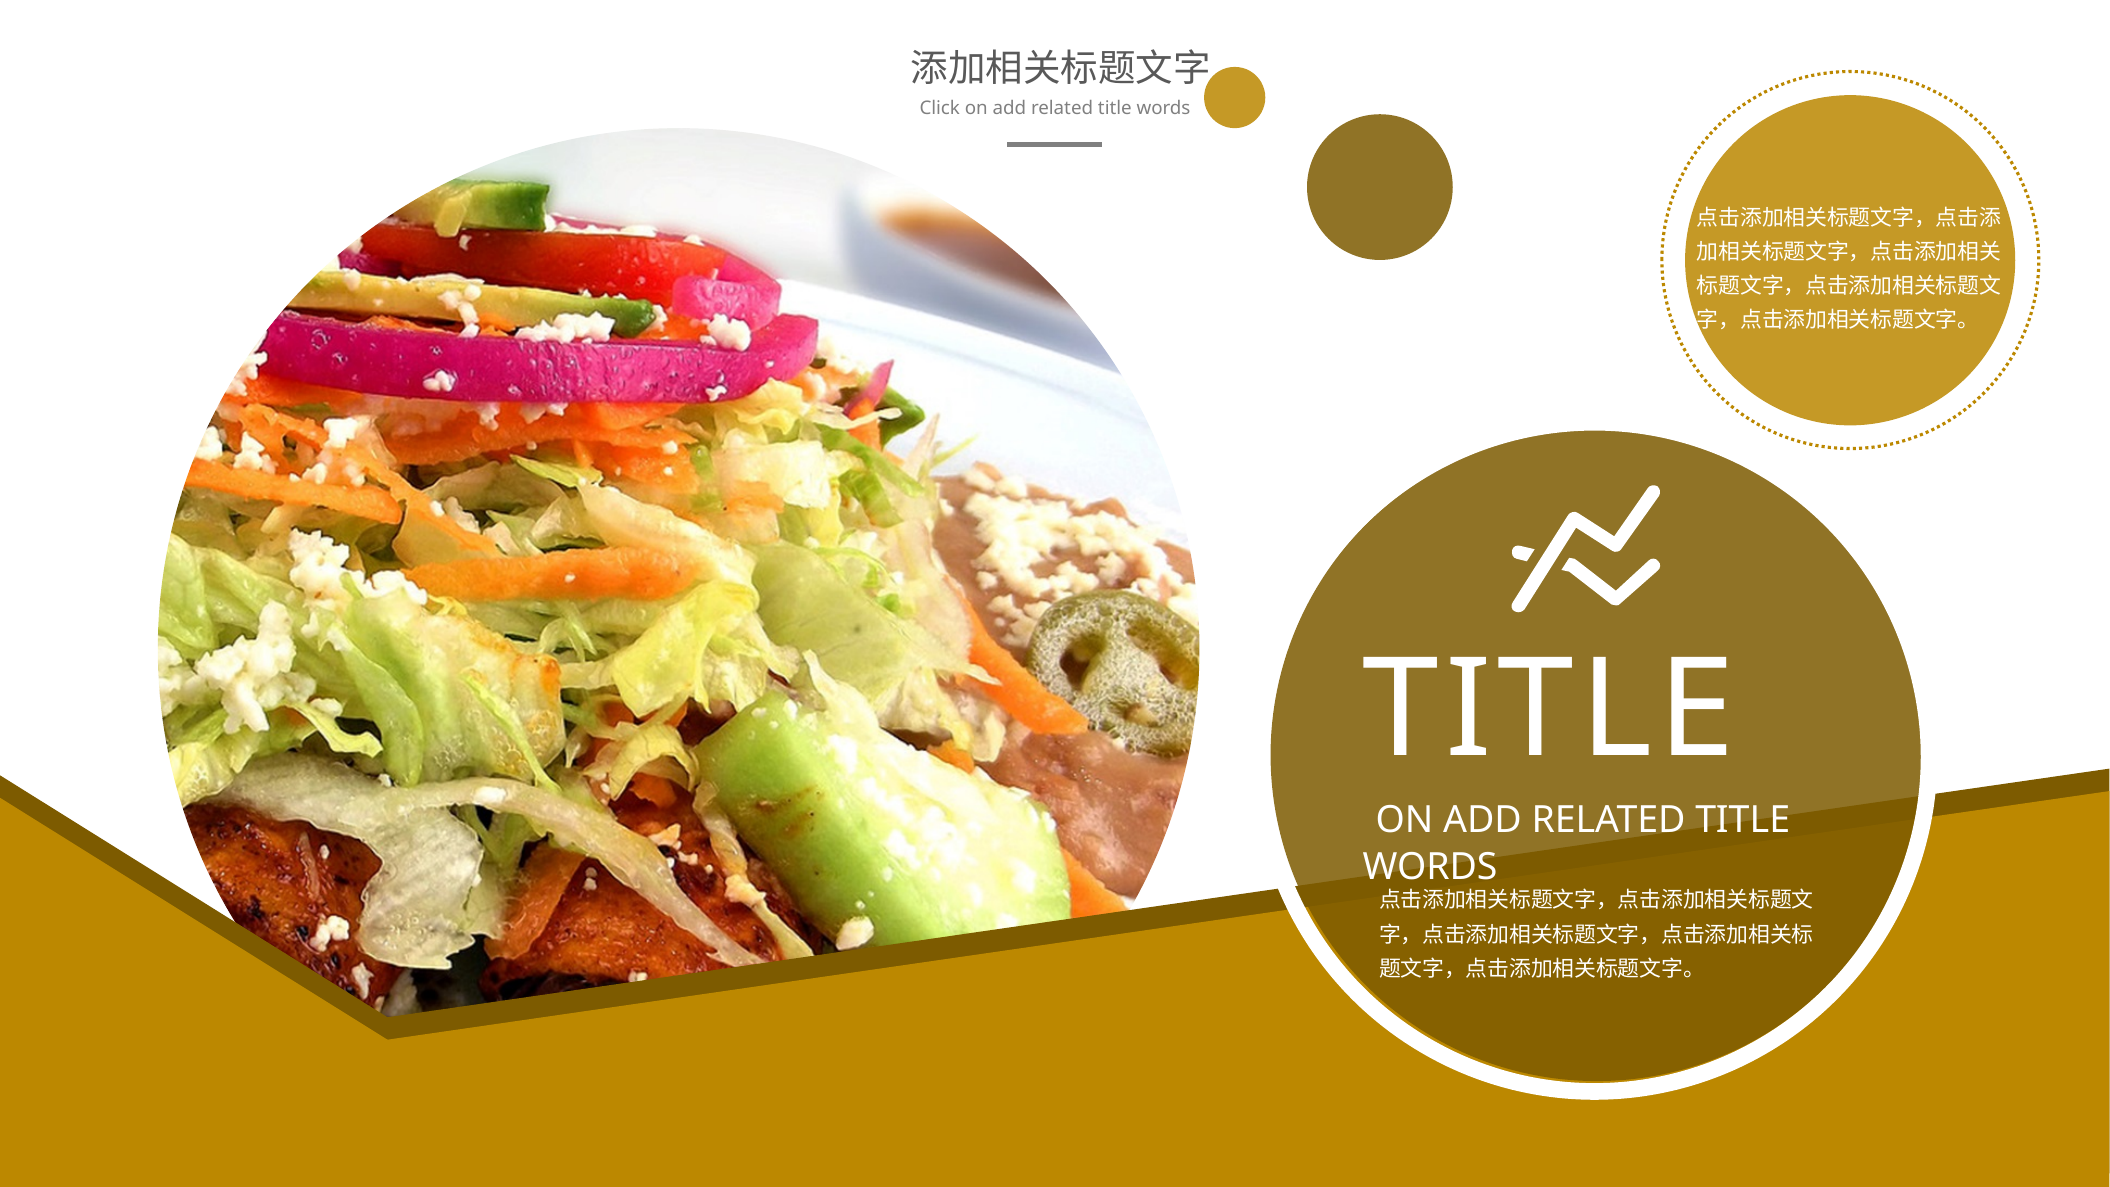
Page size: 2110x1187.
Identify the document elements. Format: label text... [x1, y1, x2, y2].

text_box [1930, 768, 2110, 790]
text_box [1259, 422, 1930, 1092]
text_box [1687, 356, 1752, 422]
text_box [1687, 135, 1708, 164]
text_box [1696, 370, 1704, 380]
text_box [1219, 68, 1266, 129]
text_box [0, 790, 2110, 1187]
text_box [1307, 114, 1453, 260]
text_box [157, 128, 1200, 768]
text_box 添加相关标题文字 [877, 37, 1245, 95]
text_box Click on add related title words [877, 89, 1232, 124]
text_box [1661, 71, 2039, 431]
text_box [1362, 640, 1923, 979]
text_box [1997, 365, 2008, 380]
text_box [0, 768, 1259, 790]
